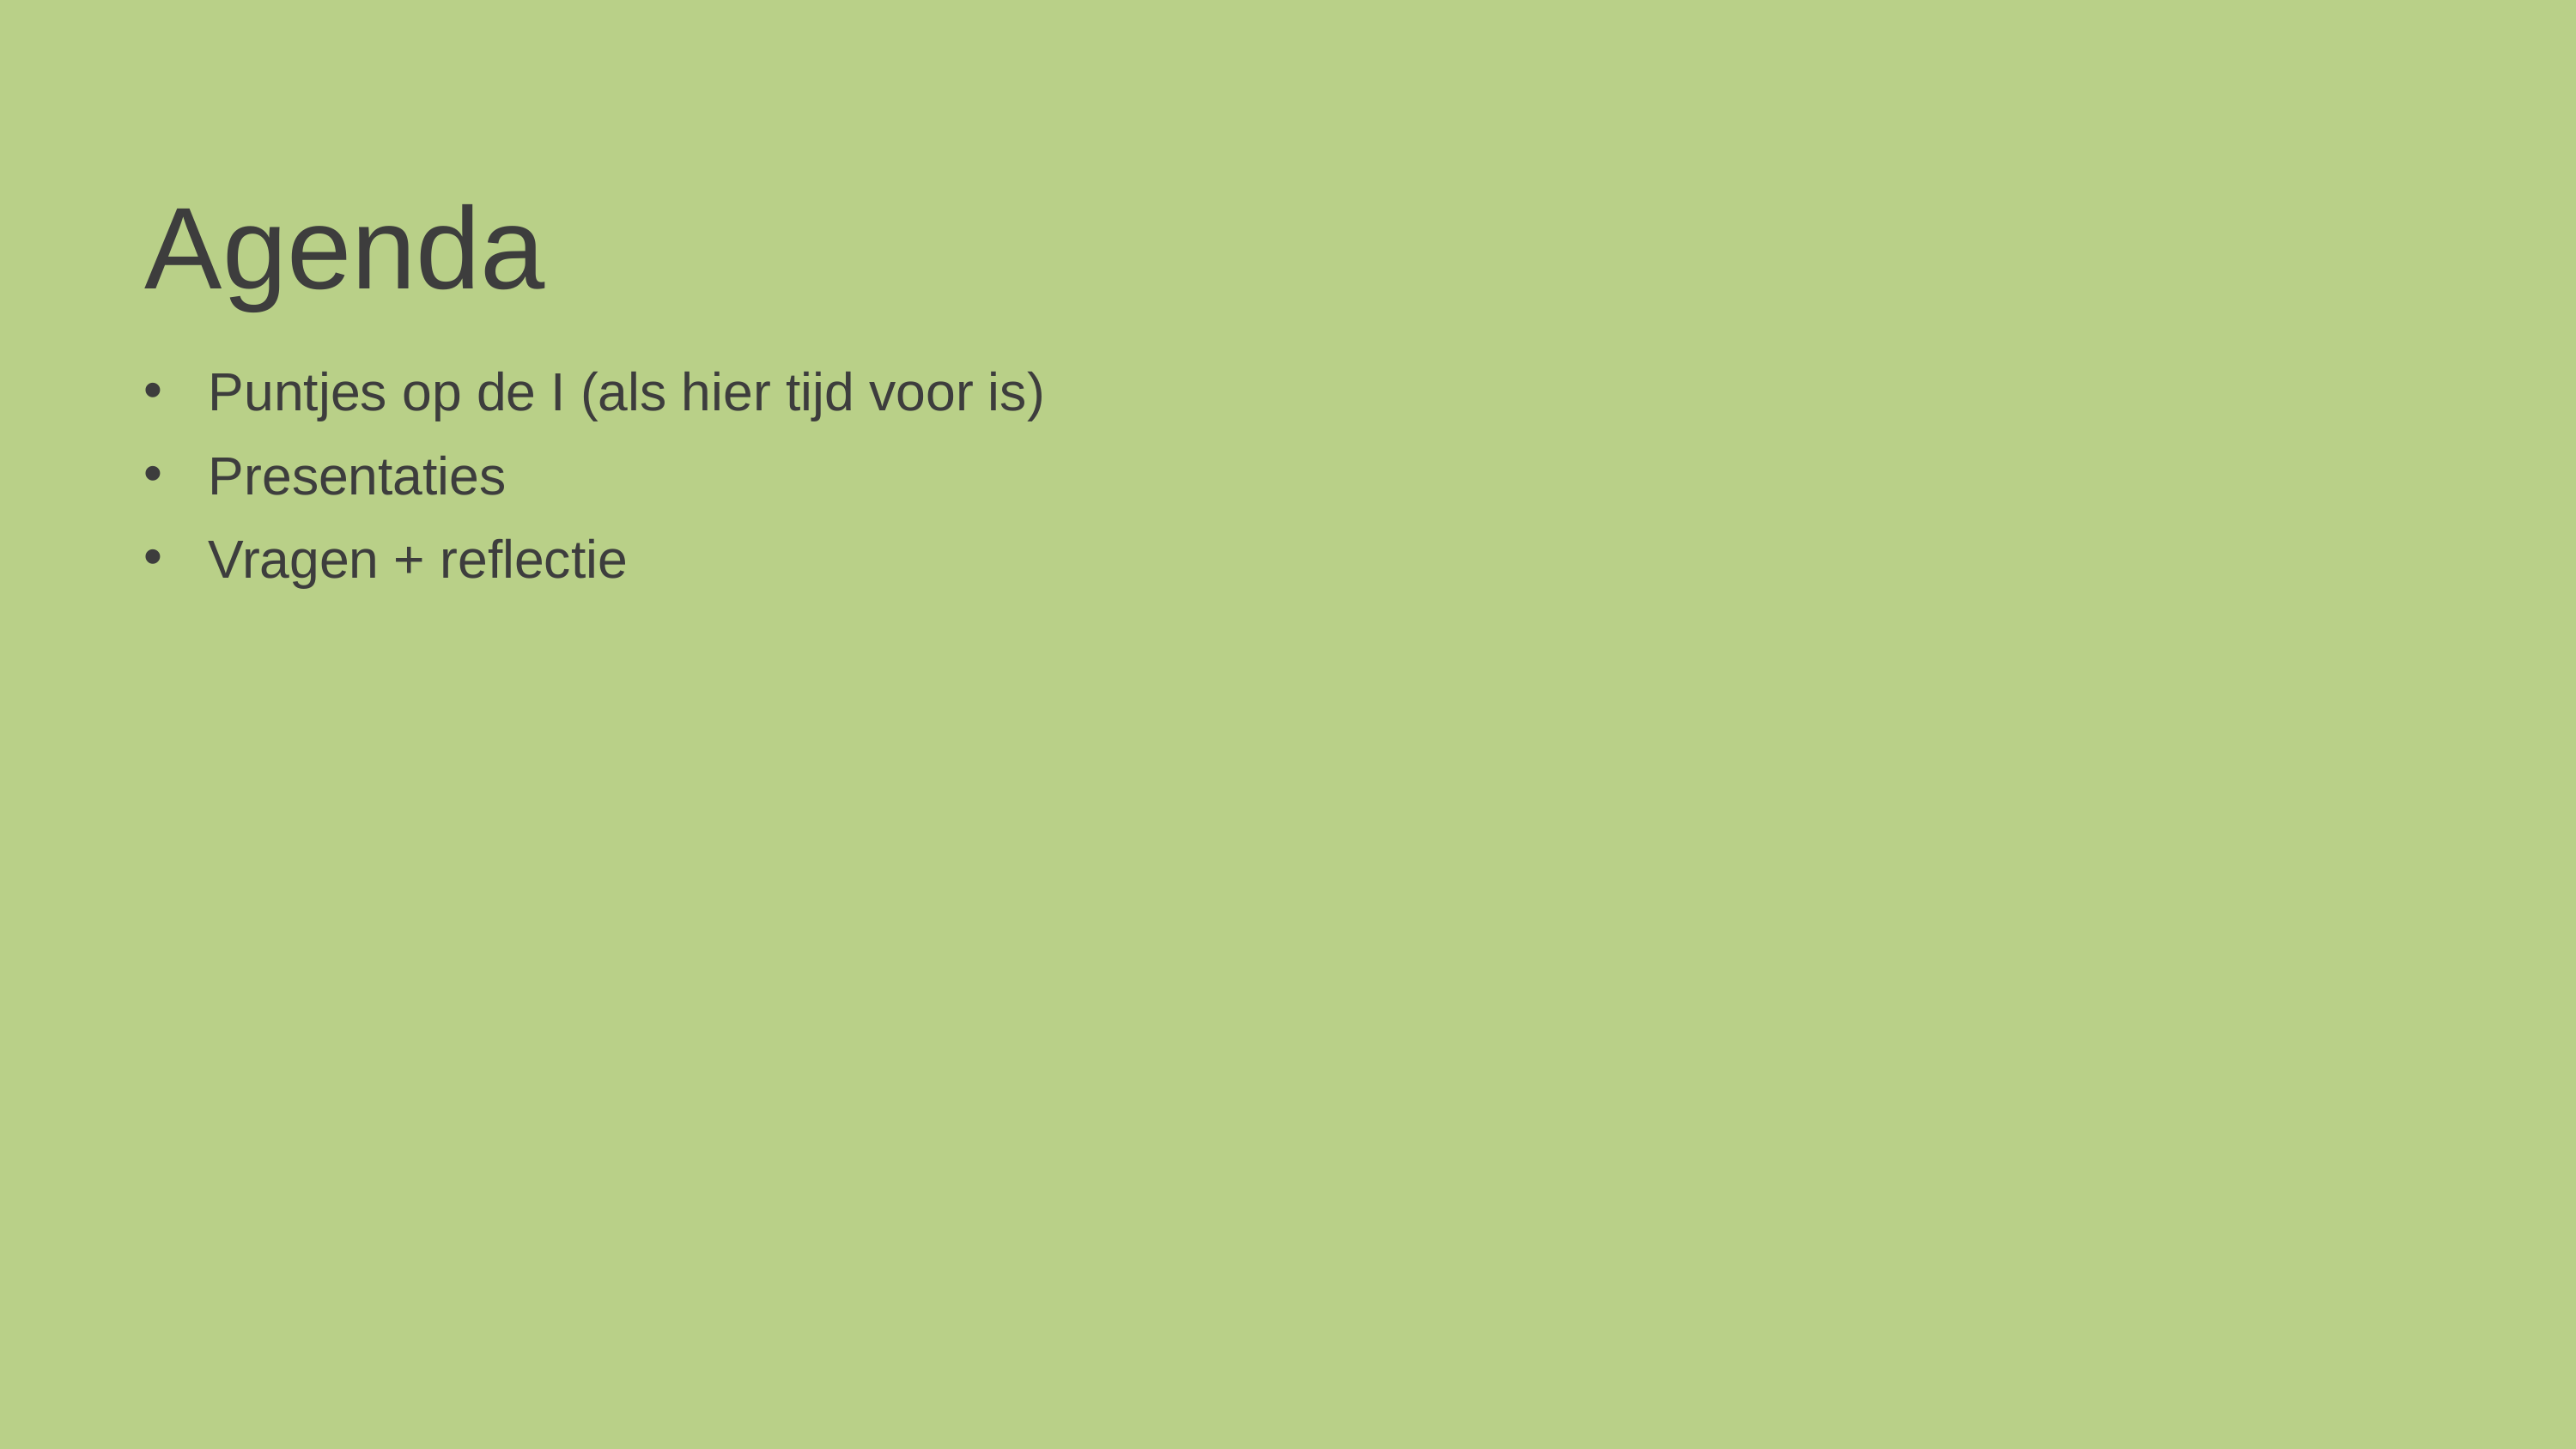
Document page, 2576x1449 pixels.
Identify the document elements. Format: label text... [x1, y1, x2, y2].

text_box Puntjes op de I (als hier tijd voor is) Presentaties Vragen + reflectie [143, 337, 2211, 589]
text_box Agenda [144, 144, 1836, 312]
